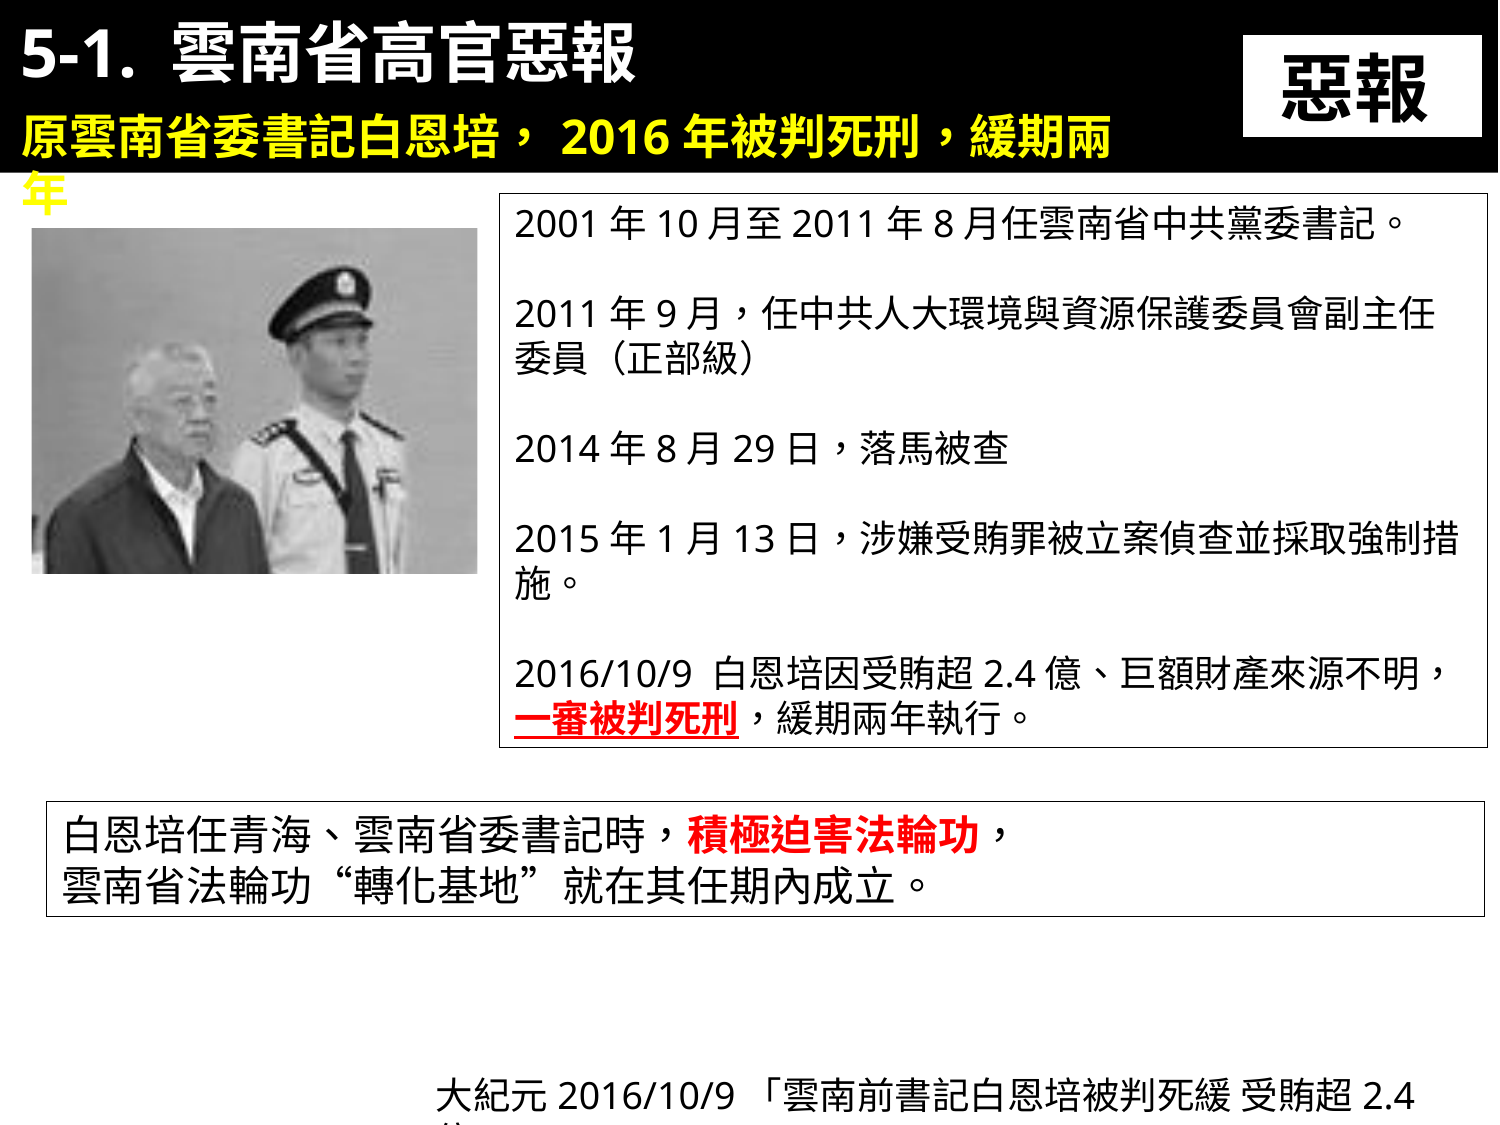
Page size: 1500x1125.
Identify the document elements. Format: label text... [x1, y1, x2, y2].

picture [31, 228, 478, 574]
text_box 大紀元2016/10/9「雲南前書記白恩培被判死緩 受賄超2.4億」 [421, 1064, 1500, 1125]
text_box 白恩培任青海、雲南省委書記時，積極迫害法輪功， 雲南省法輪功“轉化基地”就在其任期內成立。 [46, 801, 1485, 917]
text_box 原雲南省委書記白恩培，2016年被判死刑，緩期兩年 [6, 182, 1160, 229]
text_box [0, 0, 1499, 173]
text_box 2001年10月至2011年8月任雲南省中共黨委書記。 2011年9月，任中共人大環境與資源保護委員會副主任委員（正部級） 2014年8月29日，落馬被查 2015年1月13日，涉嫌受賄罪被立案偵查並採取強制措施。 2016/10/9 白恩培因受賄超2.4億、巨額財產來源不明， 一審被判死刑，緩期兩年執行。 [499, 193, 1488, 748]
